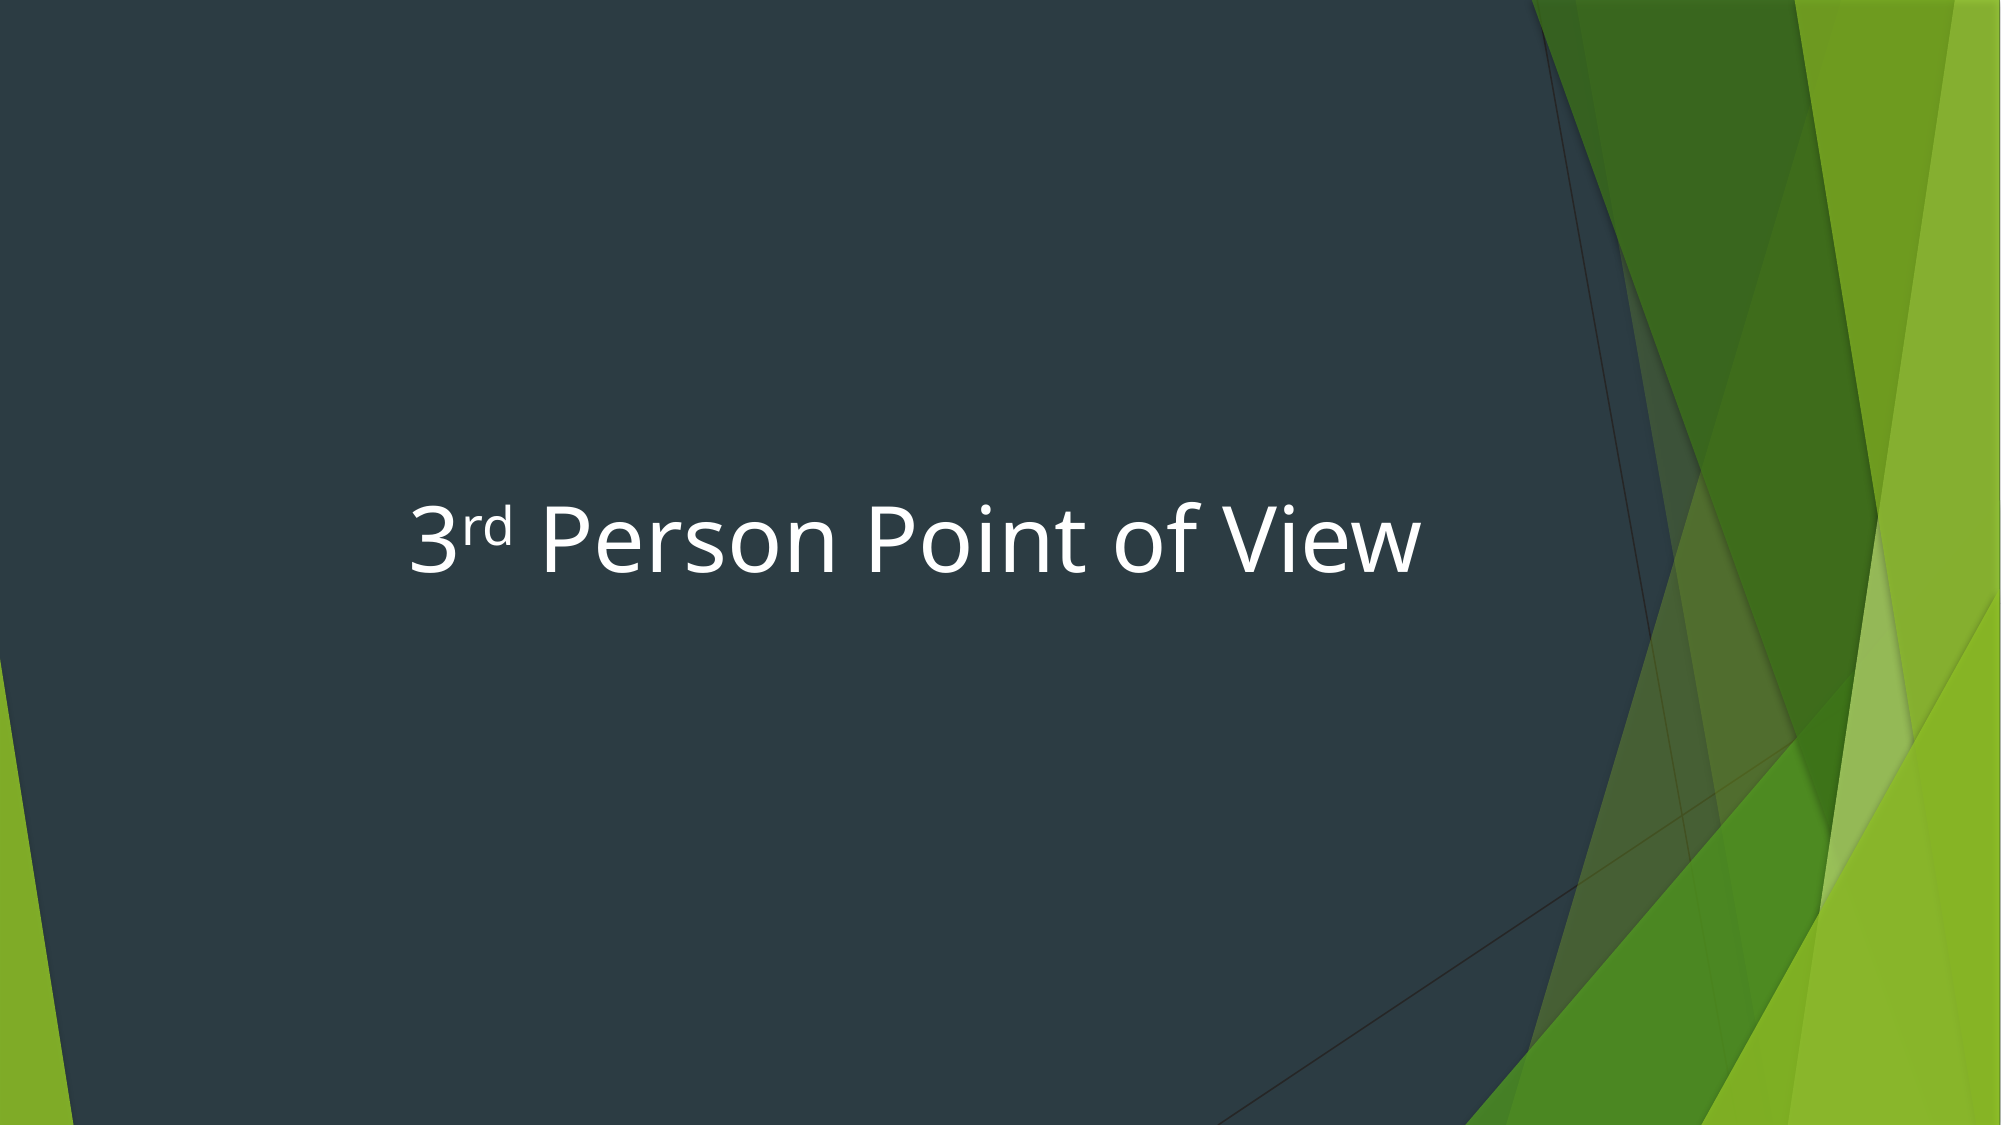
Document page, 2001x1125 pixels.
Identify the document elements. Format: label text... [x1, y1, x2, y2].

text_box 3rd Person Point of View [393, 473, 1439, 599]
